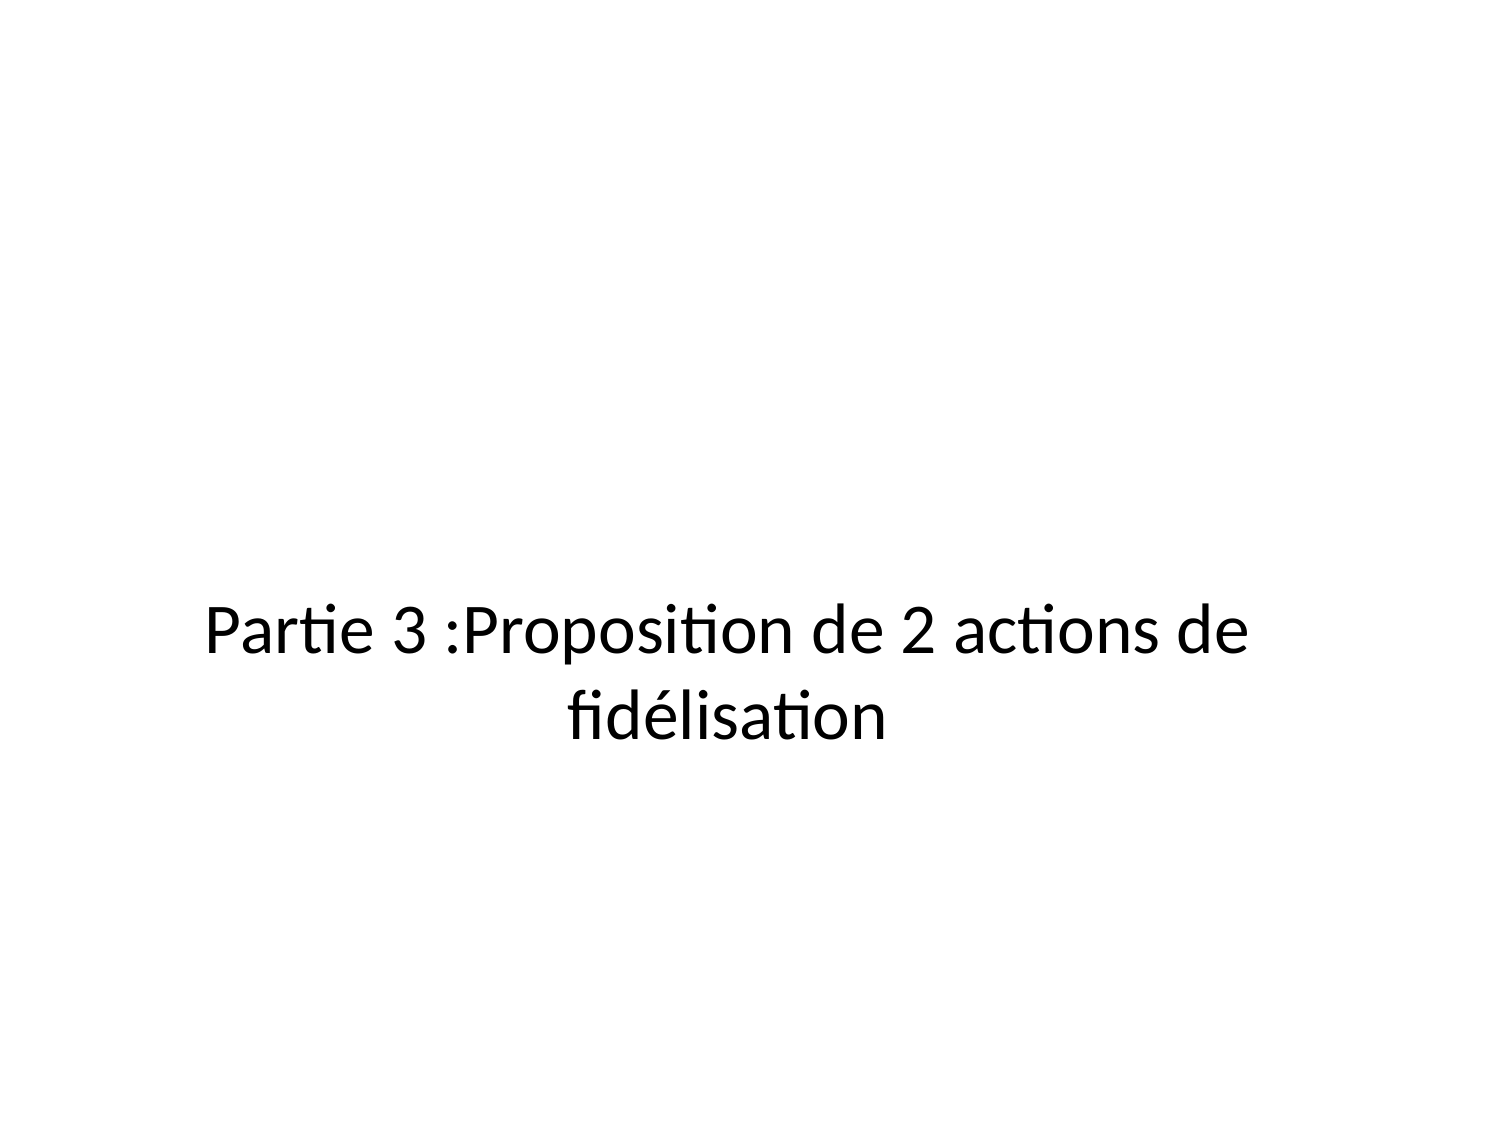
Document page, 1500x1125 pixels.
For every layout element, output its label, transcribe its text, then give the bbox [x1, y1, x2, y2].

title Partie 3 :Proposition de 2 actions de fidélisation [53, 574, 1404, 762]
